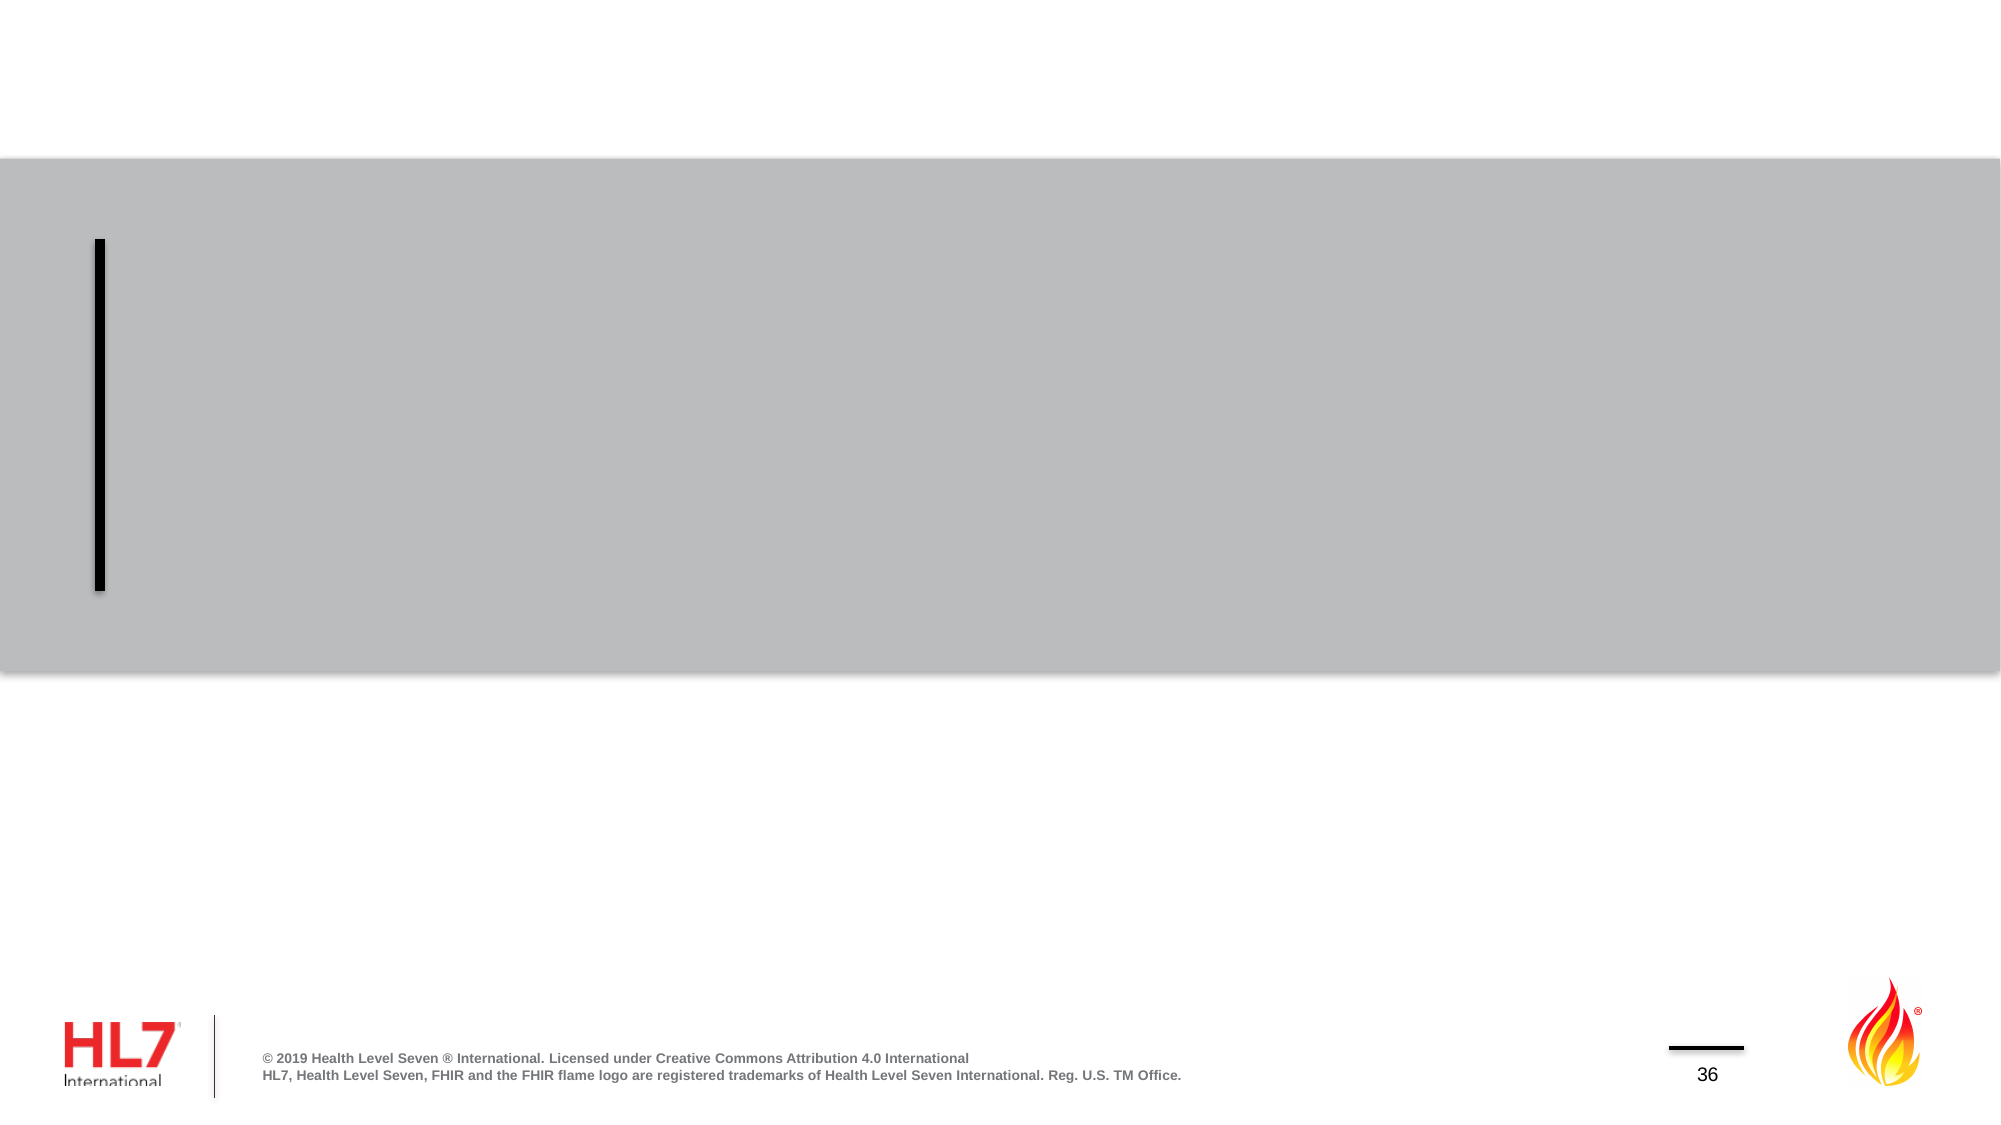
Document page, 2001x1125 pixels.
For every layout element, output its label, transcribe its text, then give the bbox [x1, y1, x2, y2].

picture [1848, 977, 1922, 1086]
slide_number 36 [1678, 1048, 1738, 1086]
footer © 2019 Health Level Seven ® International. Licensed under Creative Commons Attribution 4.0 International HL7, Health Level Seven, FHIR and the FHIR flame logo are registered trademarks of Health Level Seven International. Reg. U.S. TM Office. [262, 1048, 1254, 1083]
